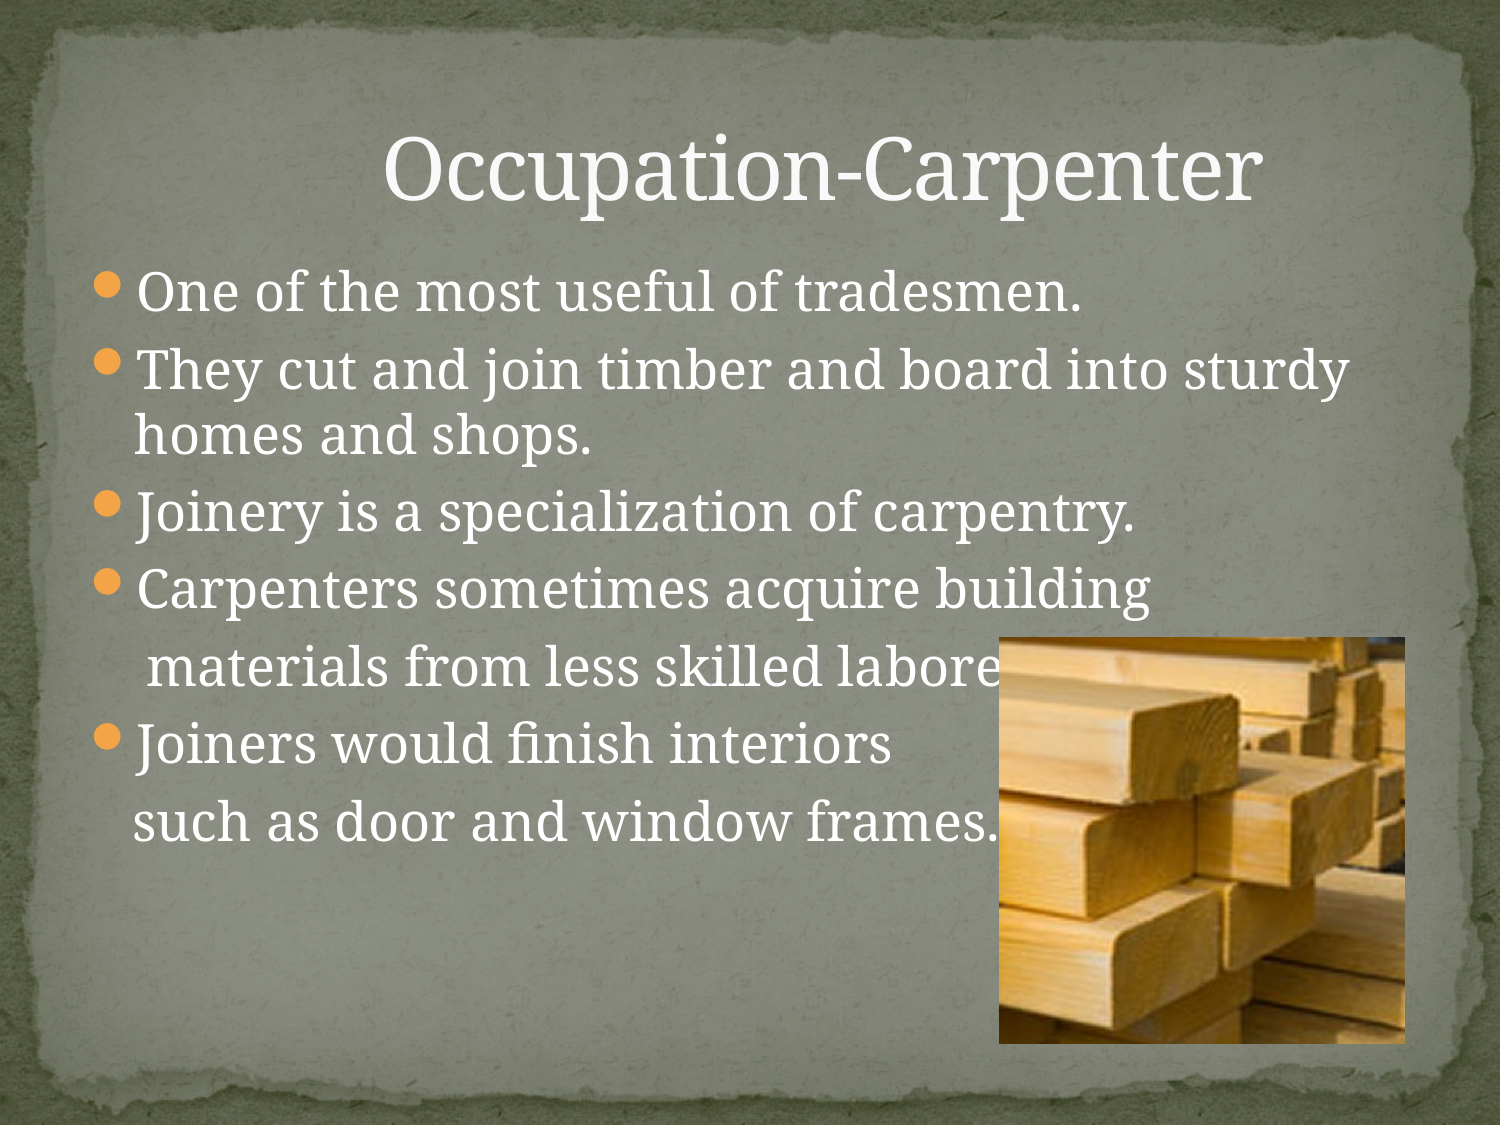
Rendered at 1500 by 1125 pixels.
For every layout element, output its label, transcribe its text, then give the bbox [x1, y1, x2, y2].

title Occupation-Carpenter [74, 24, 1425, 225]
picture [999, 637, 1405, 1044]
list One of the most useful of tradesmen. They cut and join timber and board into sturdy homes and shops. Joinery is a specialization of carpentry. Carpenters sometimes acquire building materials from less skilled laborers. Joiners would finish interiors such as door and window frames. [74, 249, 1426, 1001]
